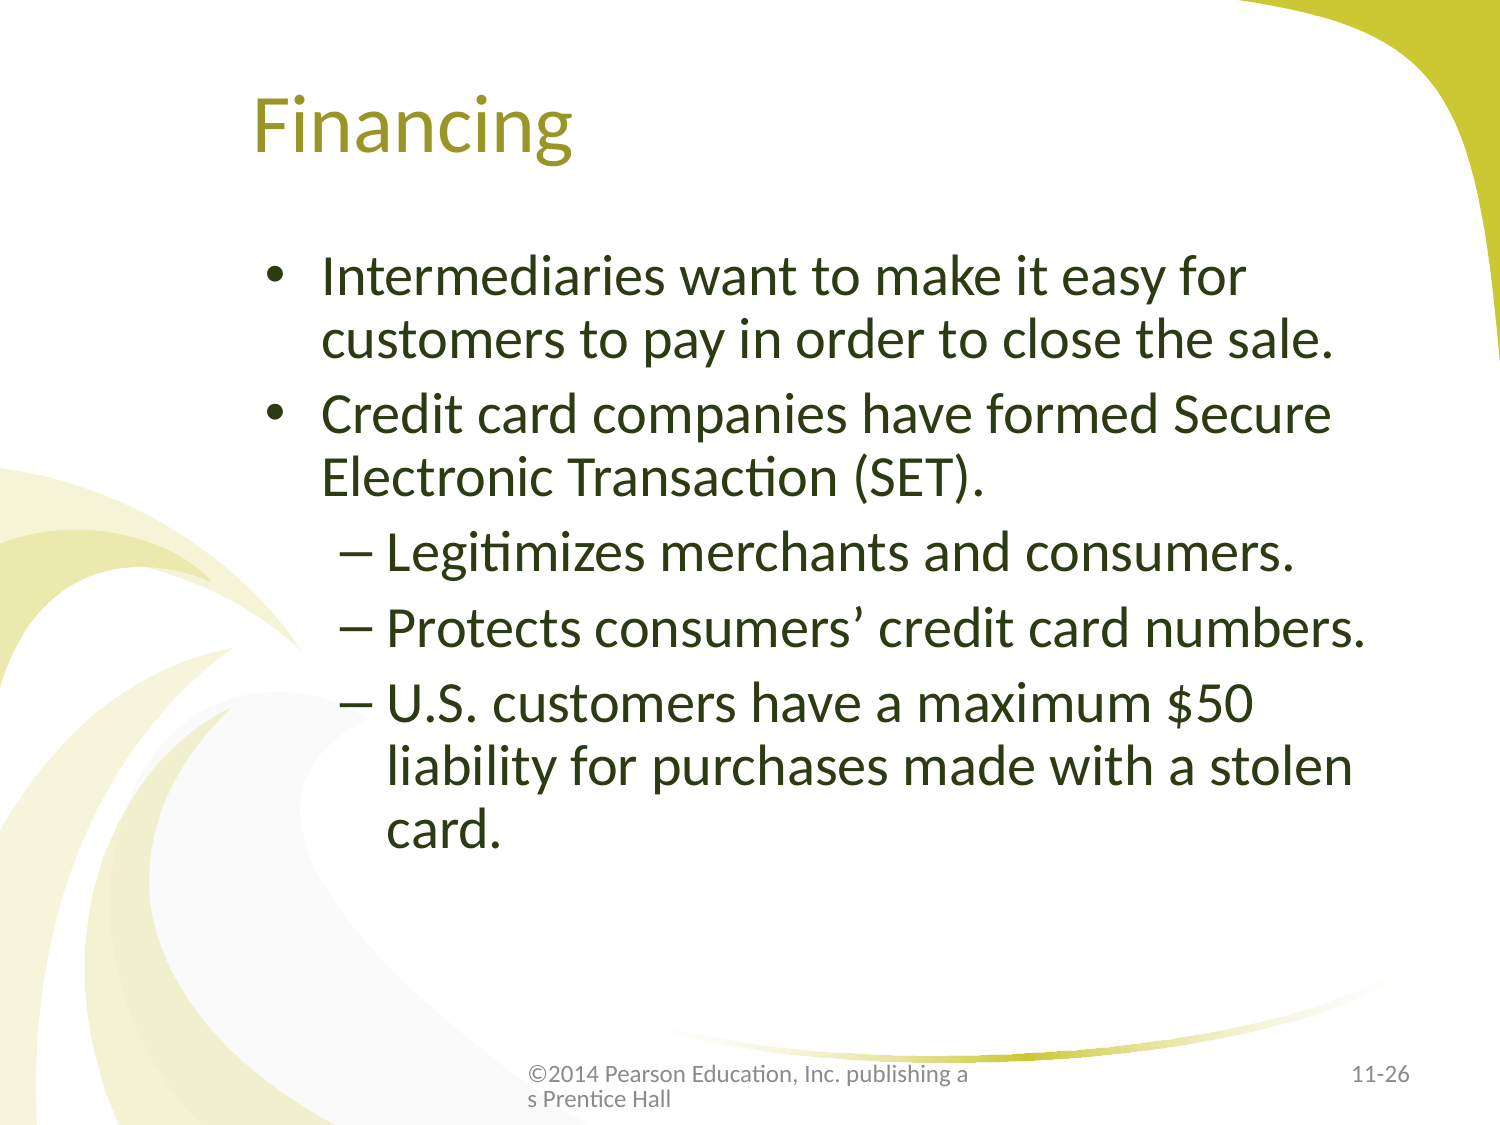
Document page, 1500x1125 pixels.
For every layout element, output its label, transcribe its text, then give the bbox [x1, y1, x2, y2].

list Intermediaries want to make it easy for customers to pay in order to close the sale. Credit card companies have formed Secure Electronic Transaction (SET). Legitimizes merchants and consumers. Protects consumers’ credit card numbers. U.S. customers have a maximum $50 liability for purchases made with a stolen card. [249, 237, 1438, 988]
slide_number 11-26 [1074, 1042, 1425, 1103]
title Financing [237, 37, 1438, 200]
footer ©2014 Pearson Education, Inc. publishing as Prentice Hall [512, 1042, 988, 1103]
